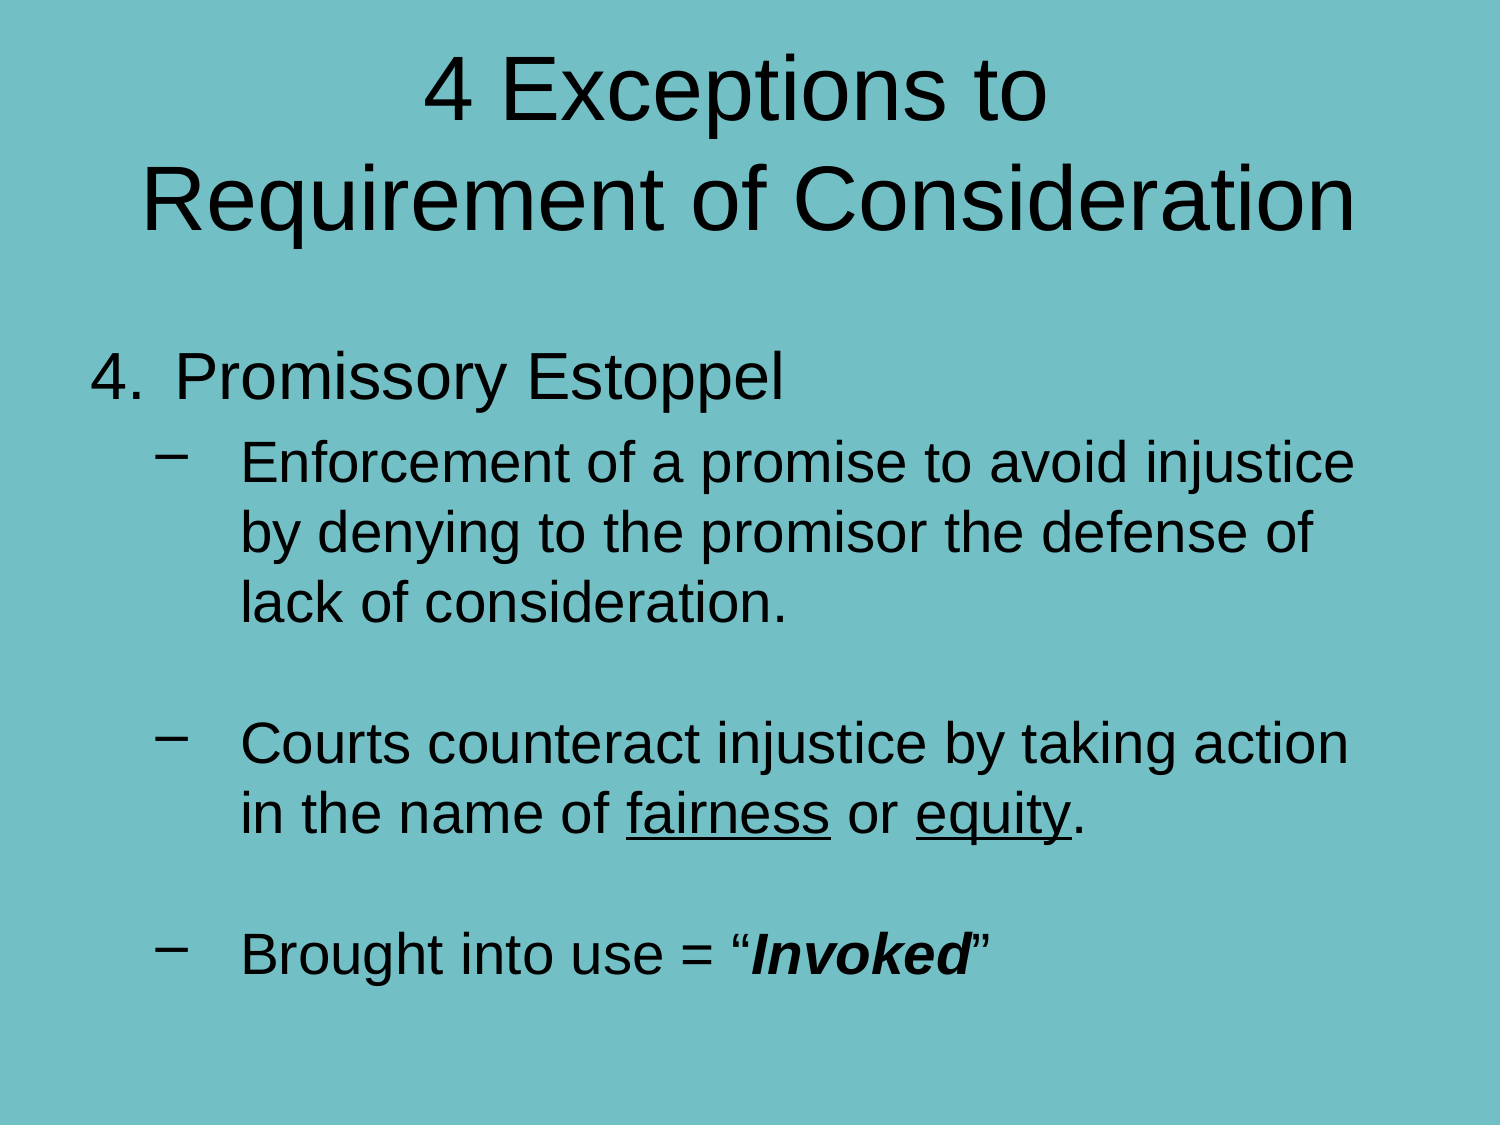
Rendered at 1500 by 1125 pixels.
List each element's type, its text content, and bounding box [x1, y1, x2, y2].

list Promissory Estoppel Enforcement of a promise to avoid injustice by denying to the promisor the defense of lack of consideration. Courts counteract injustice by taking action in the name of fairness or equity. Brought into use = “Invoked” [74, 324, 1426, 1006]
title 4 Exceptions to Requirement of Consideration [74, 44, 1426, 233]
